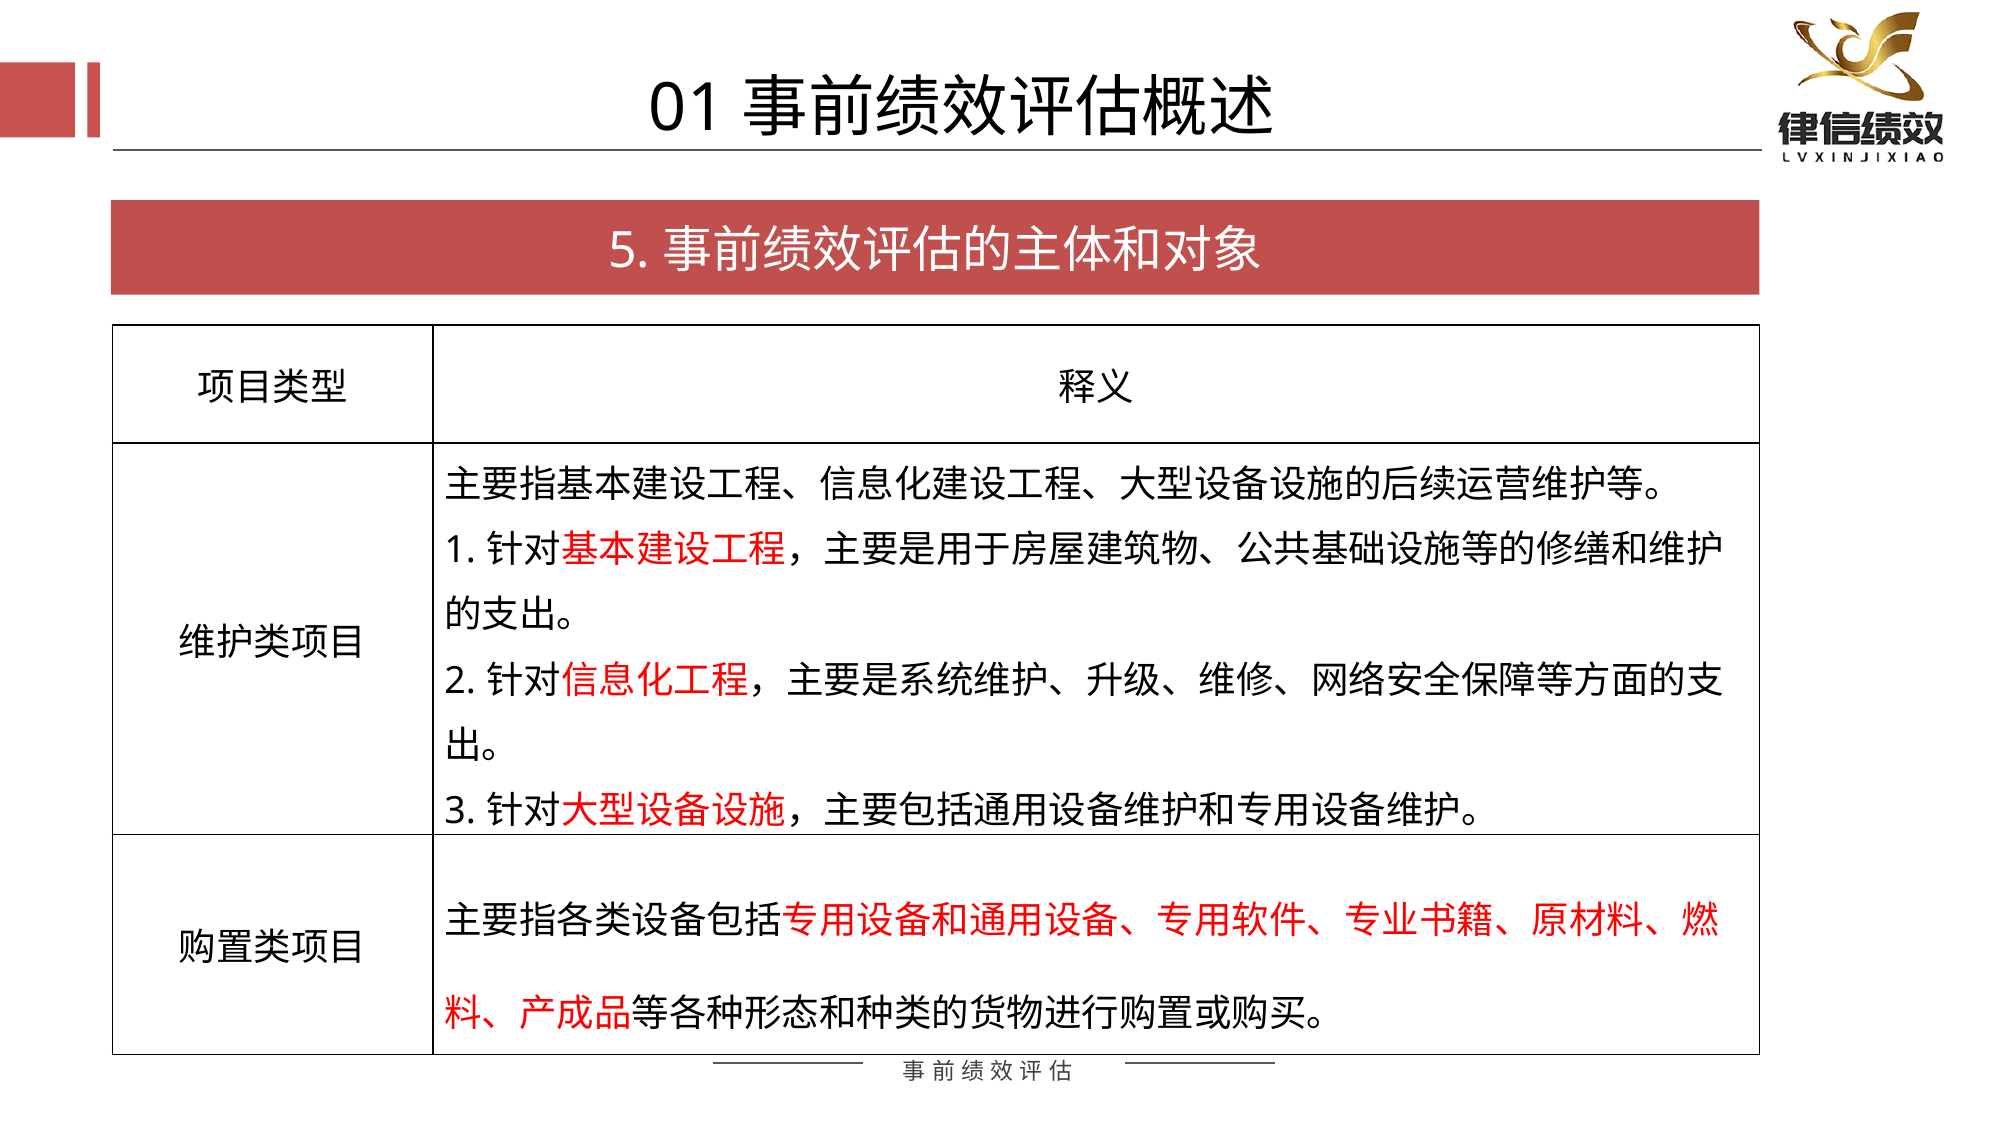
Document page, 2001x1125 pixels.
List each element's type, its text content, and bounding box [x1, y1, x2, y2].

table_header 项目类型 [113, 326, 432, 442]
text_box 01事前绩效评估概述 [575, 62, 1350, 145]
table_cell 维护类项目 [113, 444, 432, 834]
text_box 5.事前绩效评估的主体和对象 [109, 198, 1762, 297]
table_header 释义 [434, 326, 1759, 442]
picture [1762, 0, 1959, 175]
table_cell 主要指基本建设工程、信息化建设工程、大型设备设施的后续运营维护等。 1.针对基本建设工程，主要是用于房屋建筑物、公共基础设施等的修缮和维护的支出。 2.针对信息化工程，主要是系统维护、升级、维修、网络安全保障等方面的支出。 3.针对大型设备设施，主要包括通用设备维护和专用设备维护。 [434, 444, 1759, 834]
table_cell 主要指各类设备包括专用设备和通用设备、专用软件、专业书籍、原材料、燃料、产成品等各种形态和种类的货物进行购置或购买。 [434, 835, 1759, 1054]
table_cell 购置类项目 [113, 835, 432, 1054]
